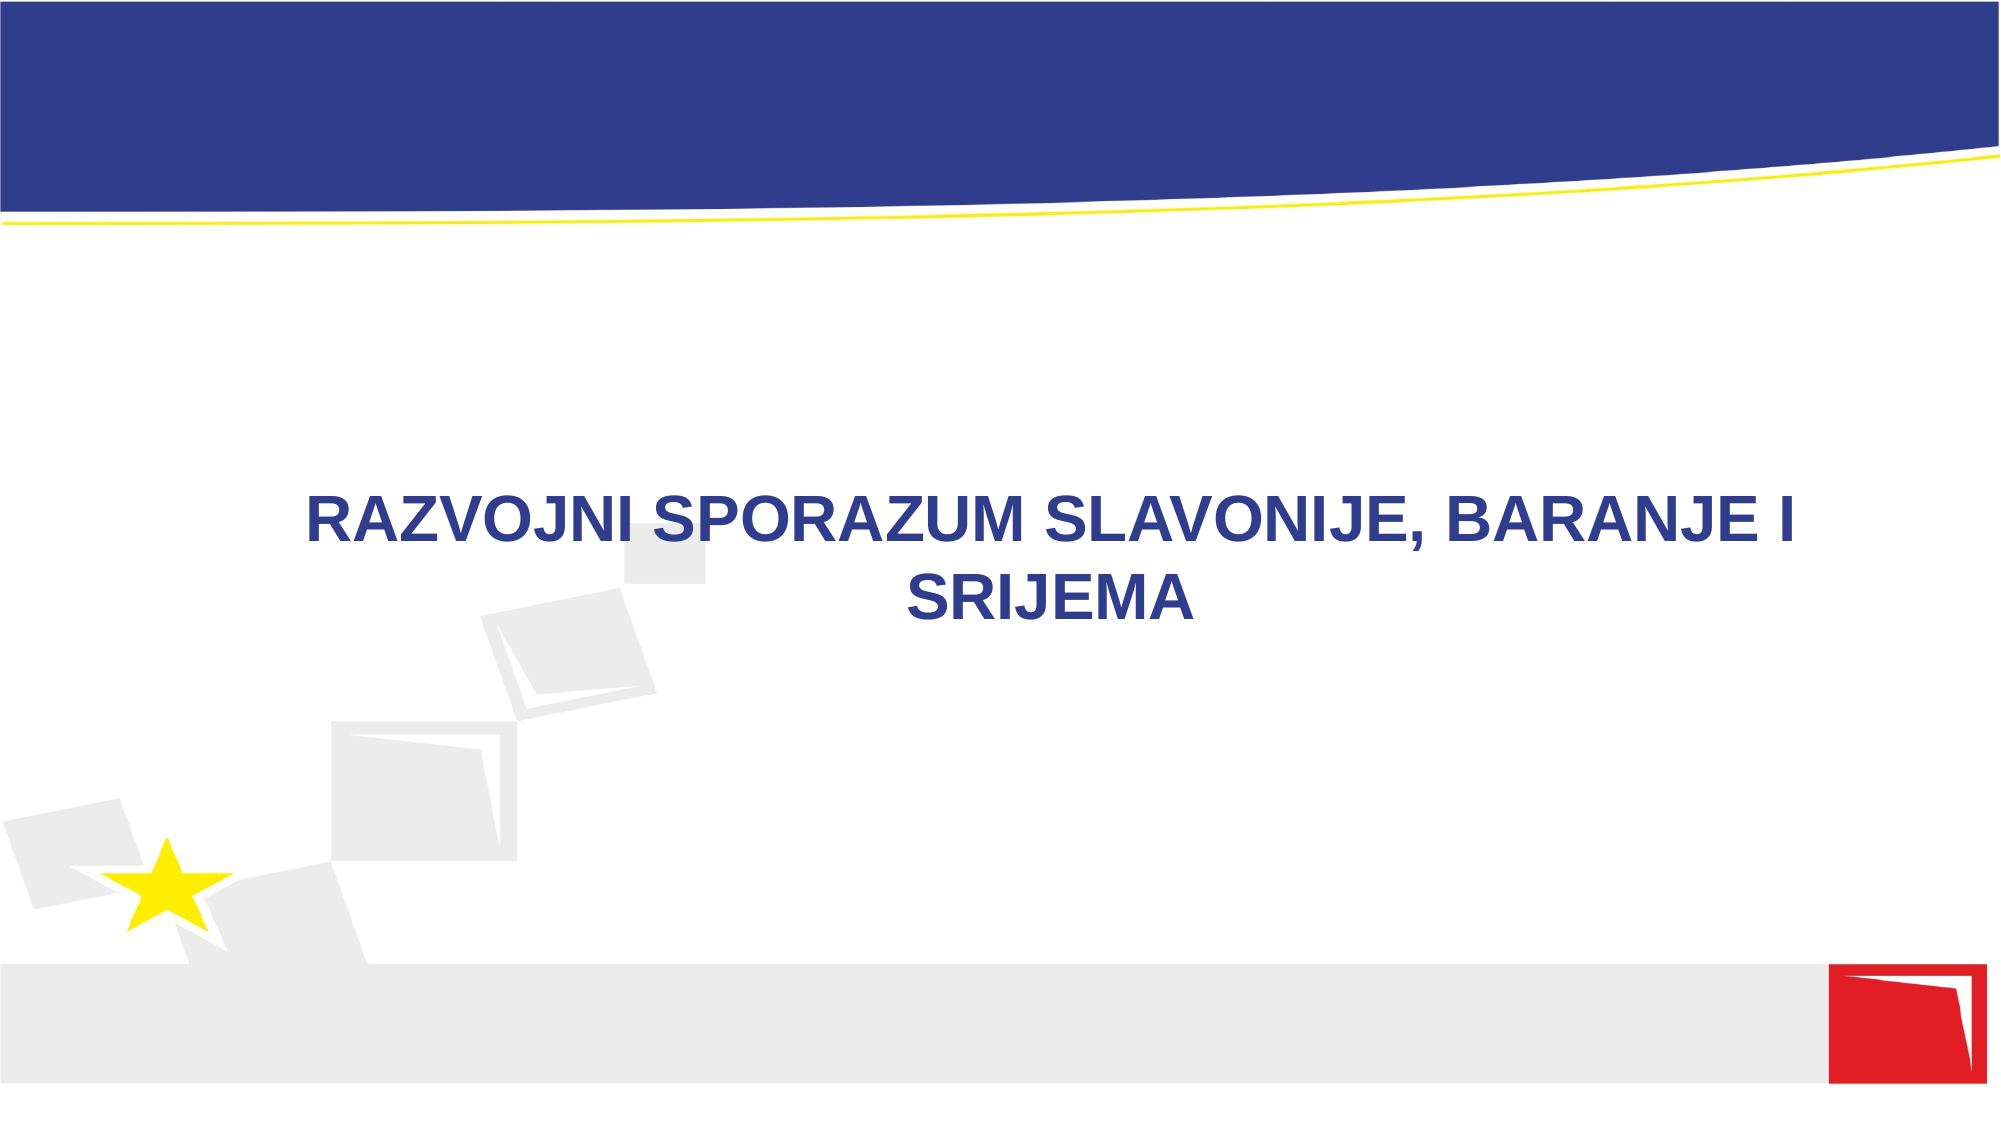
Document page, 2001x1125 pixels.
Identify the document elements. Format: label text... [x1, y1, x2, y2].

title RAZVOJNI SPORAZUM SLAVONIJE, BARANJE I SRIJEMA [283, 468, 1819, 692]
picture [0, 0, 2001, 1125]
